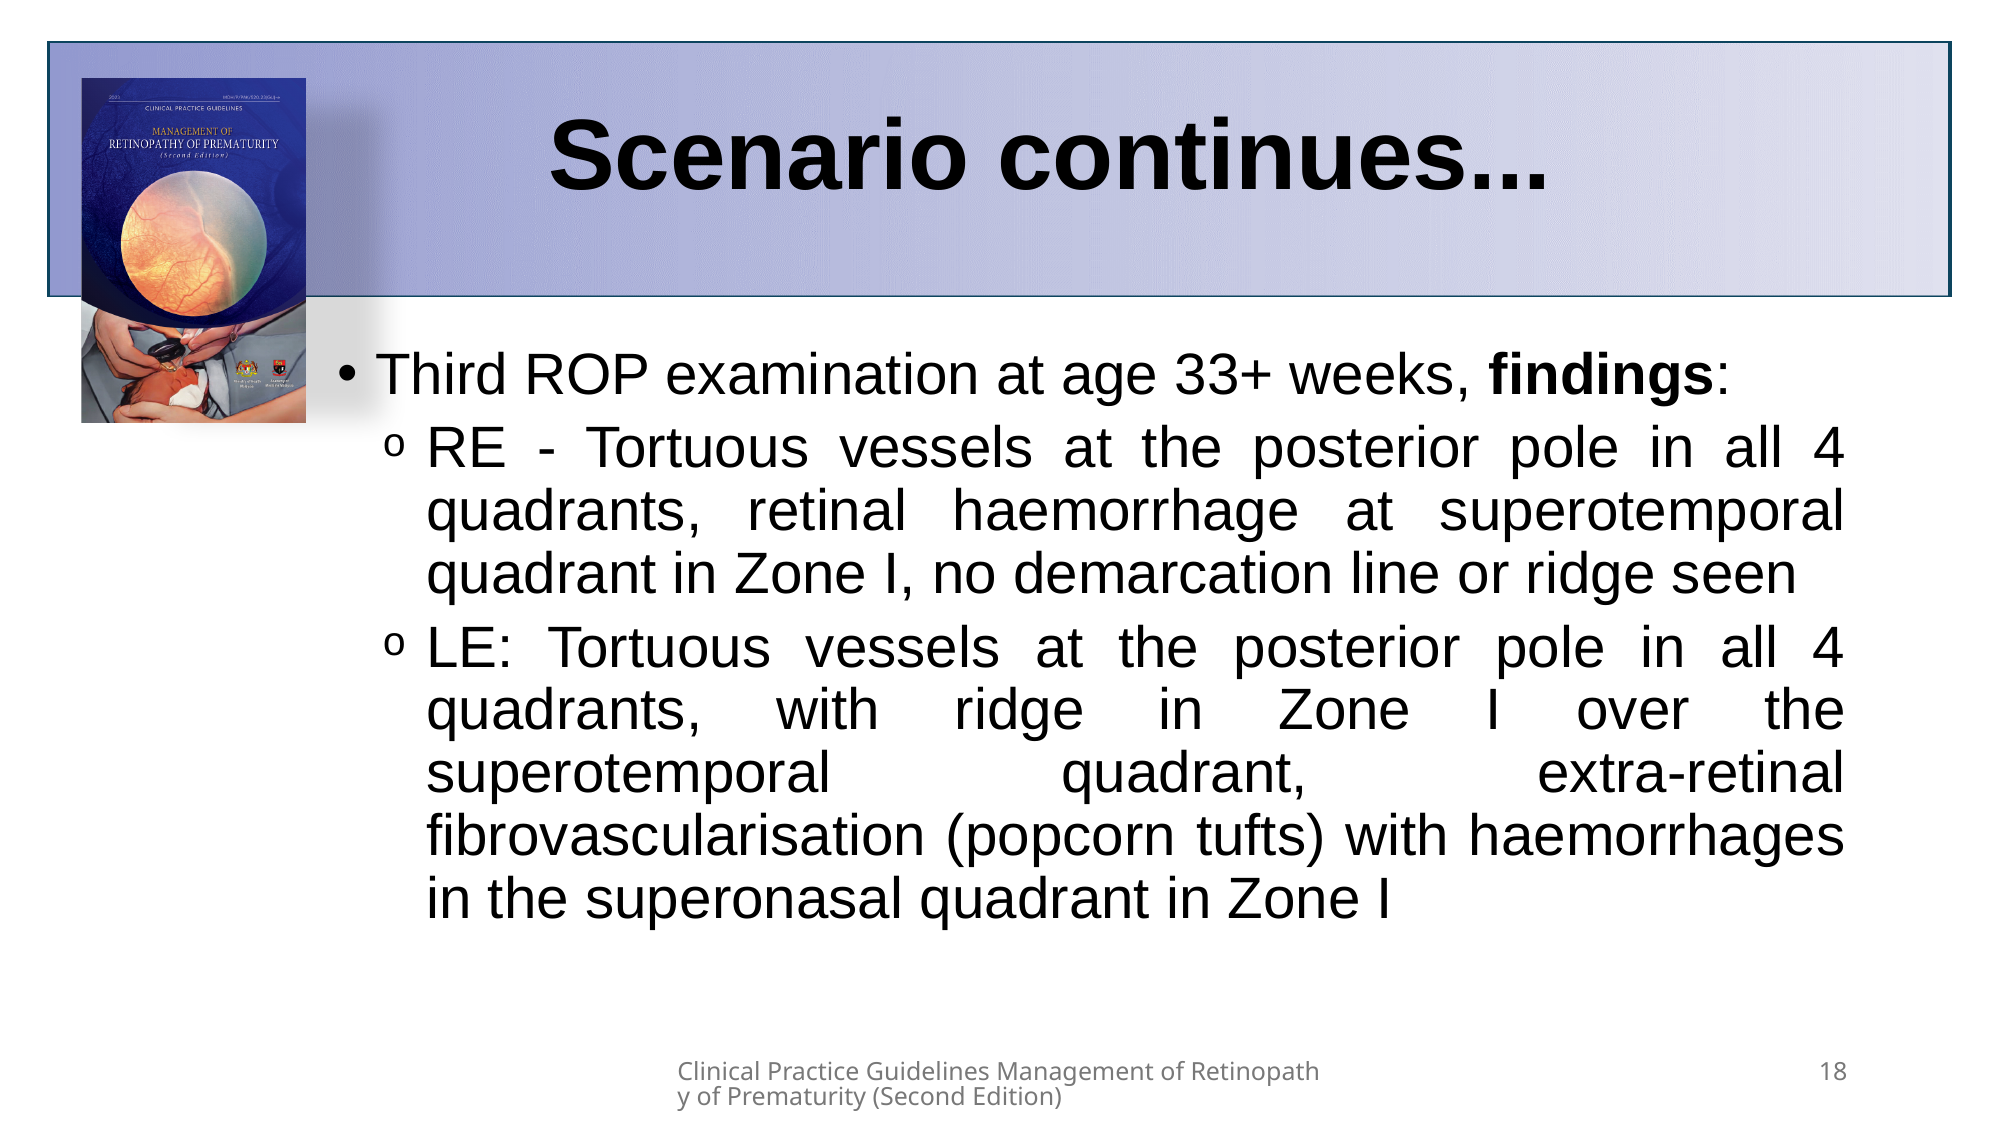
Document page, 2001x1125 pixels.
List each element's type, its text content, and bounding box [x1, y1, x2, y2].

footer Clinical Practice Guidelines Management of Retinopathy of Prematurity (Second Edition) [662, 1042, 1338, 1103]
picture [47, 40, 1953, 424]
slide_number 18 [1412, 1042, 1863, 1103]
list Third ROP examination at age 33+ weeks, findings: RE - Tortuous vessels at the posterior pole in all 4 quadrants, retinal haemorrhage at superotemporal quadrant in Zone I, no demarcation line or ridge seen LE: Tortuous vessels at the posterior pole in all 4 quadrants, with ridge in Zone I over the superotemporal quadrant, extra-retinal fibrovascularisation (popcorn tufts) with haemorrhages in the superonasal quadrant in Zone I [322, 336, 1863, 905]
